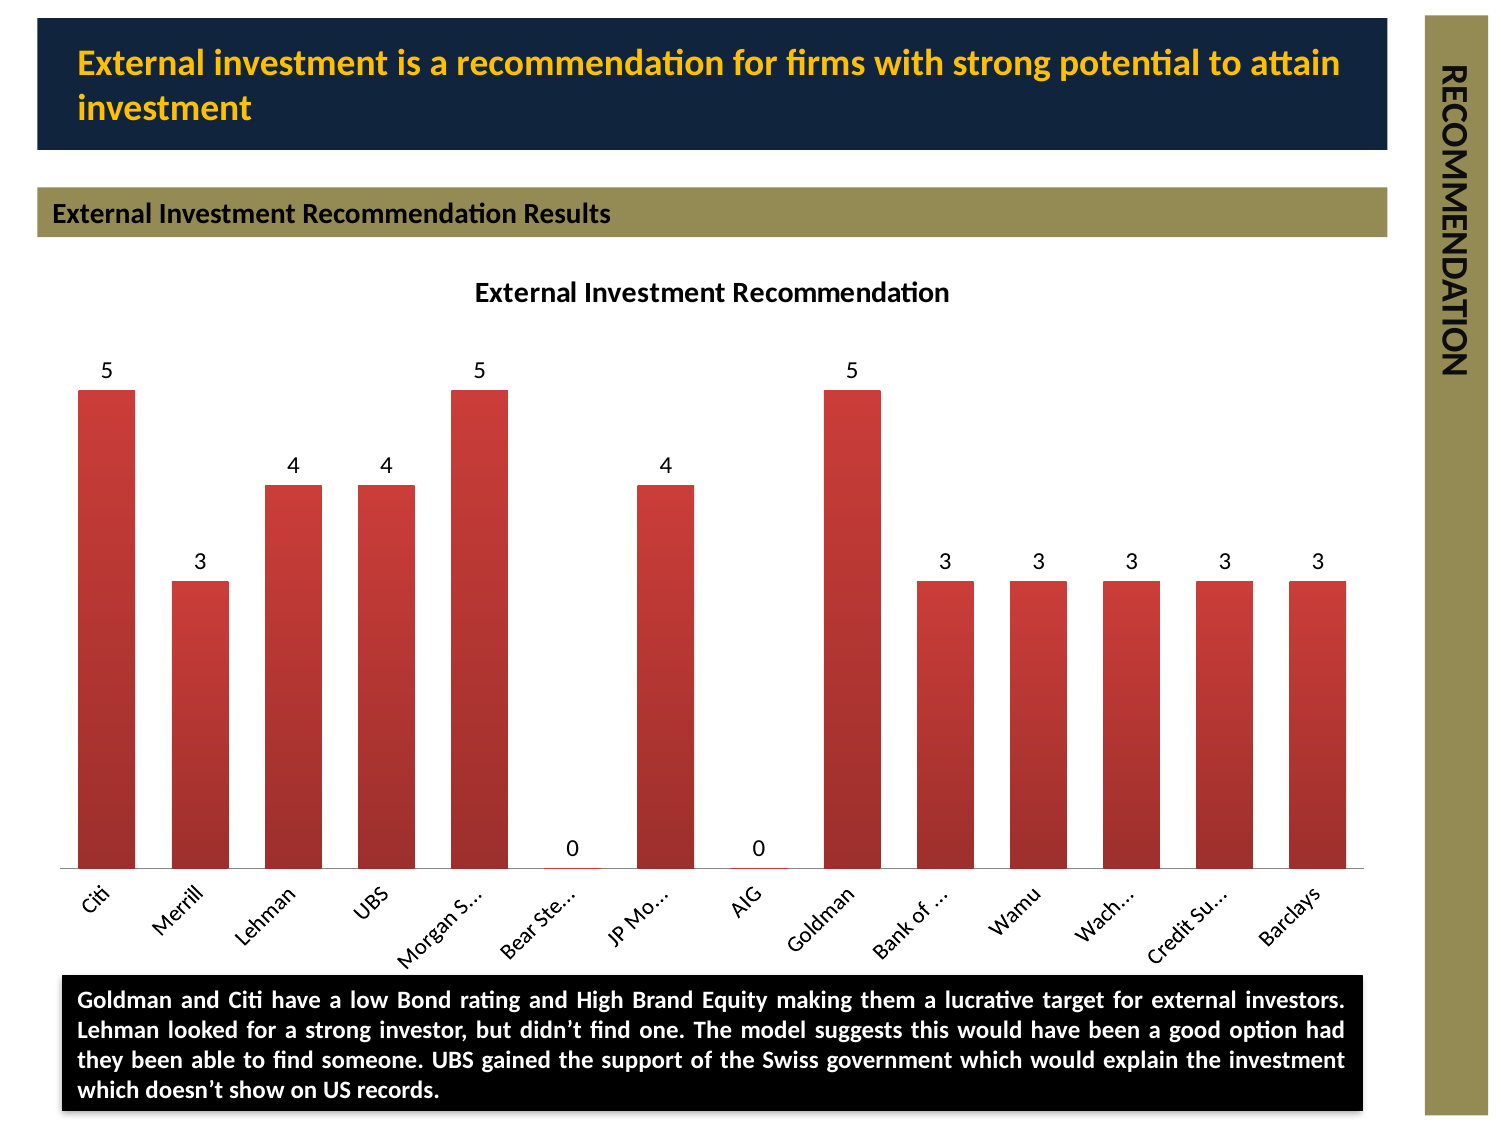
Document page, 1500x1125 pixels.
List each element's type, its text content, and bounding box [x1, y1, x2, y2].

chart [37, 249, 1388, 976]
text_box RECOMMENDATION [1427, 49, 1488, 713]
text_box External Investment Recommendation Results [37, 187, 1388, 238]
text_box External investment is a recommendation for firms with strong potential to attain investment [62, 30, 1363, 136]
text_box Goldman and Citi have a low Bond rating and High Brand Equity making them a lucrative target for external investors. Lehman looked for a strong investor, but didn’t find one. The model suggests this would have been a good option had they been able to find someone. UBS gained the support of the Swiss government which would explain the investment which doesn’t show on US records. [62, 985, 1363, 1111]
